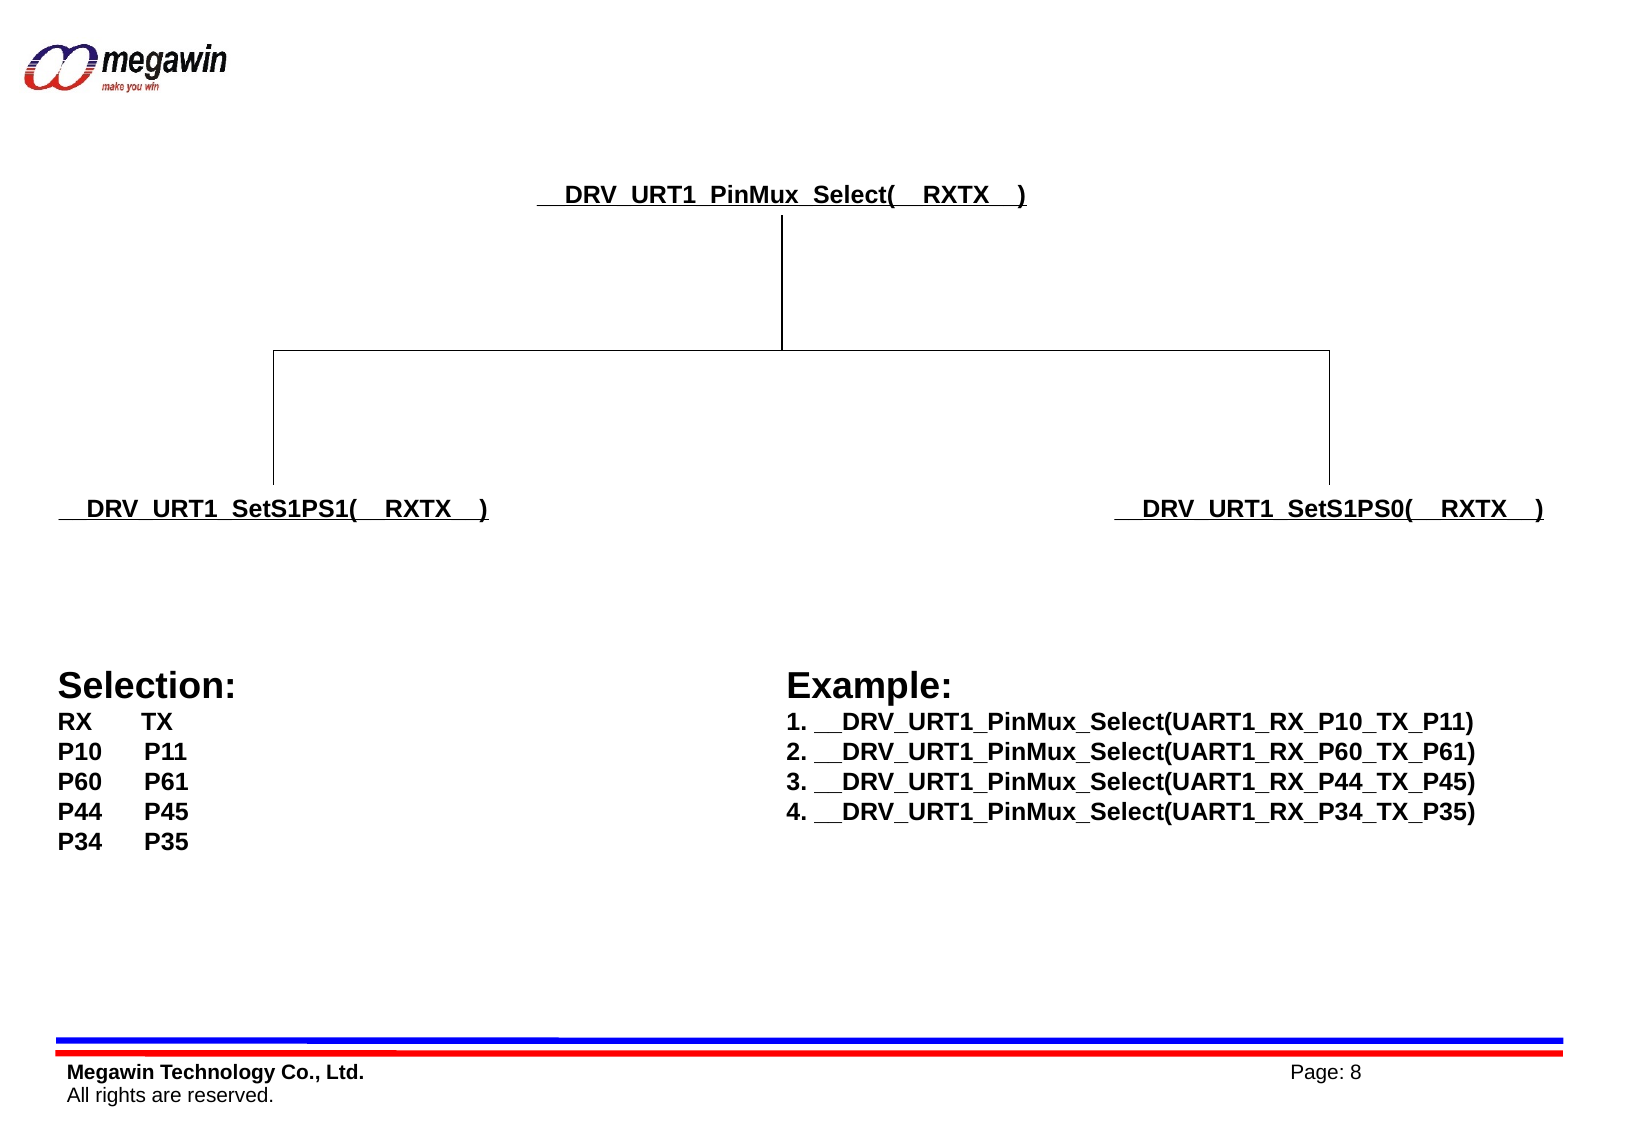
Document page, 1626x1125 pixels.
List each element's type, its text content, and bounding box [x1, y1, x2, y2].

text_box Example: 1. __DRV_URT1_PinMux_Select(UART1_RX_P10_TX_P11) 2. __DRV_URT1_PinMux_Select(UART1_RX_P60_TX_P61) 3. __DRV_URT1_PinMux_Select(UART1_RX_P44_TX_P45) 4. __DRV_URT1_PinMux_Select(UART1_RX_P34_TX_P35) [771, 653, 1563, 863]
text_box __DRV_URT1_SetS1PS1(__RXTX__) [43, 485, 393, 530]
text_box __DRV_URT1_PinMux_Select(__RXTX__) [663, 170, 921, 216]
text_box __DRV_URT1_SetS1PS0(__RXTX__) [1191, 485, 1560, 530]
picture [19, 37, 231, 97]
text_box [393, 96, 663, 605]
text_box Selection: RX TX P10 P11 P60 P61 P44 P45 P34 P35 [42, 653, 351, 893]
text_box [921, 76, 1191, 625]
